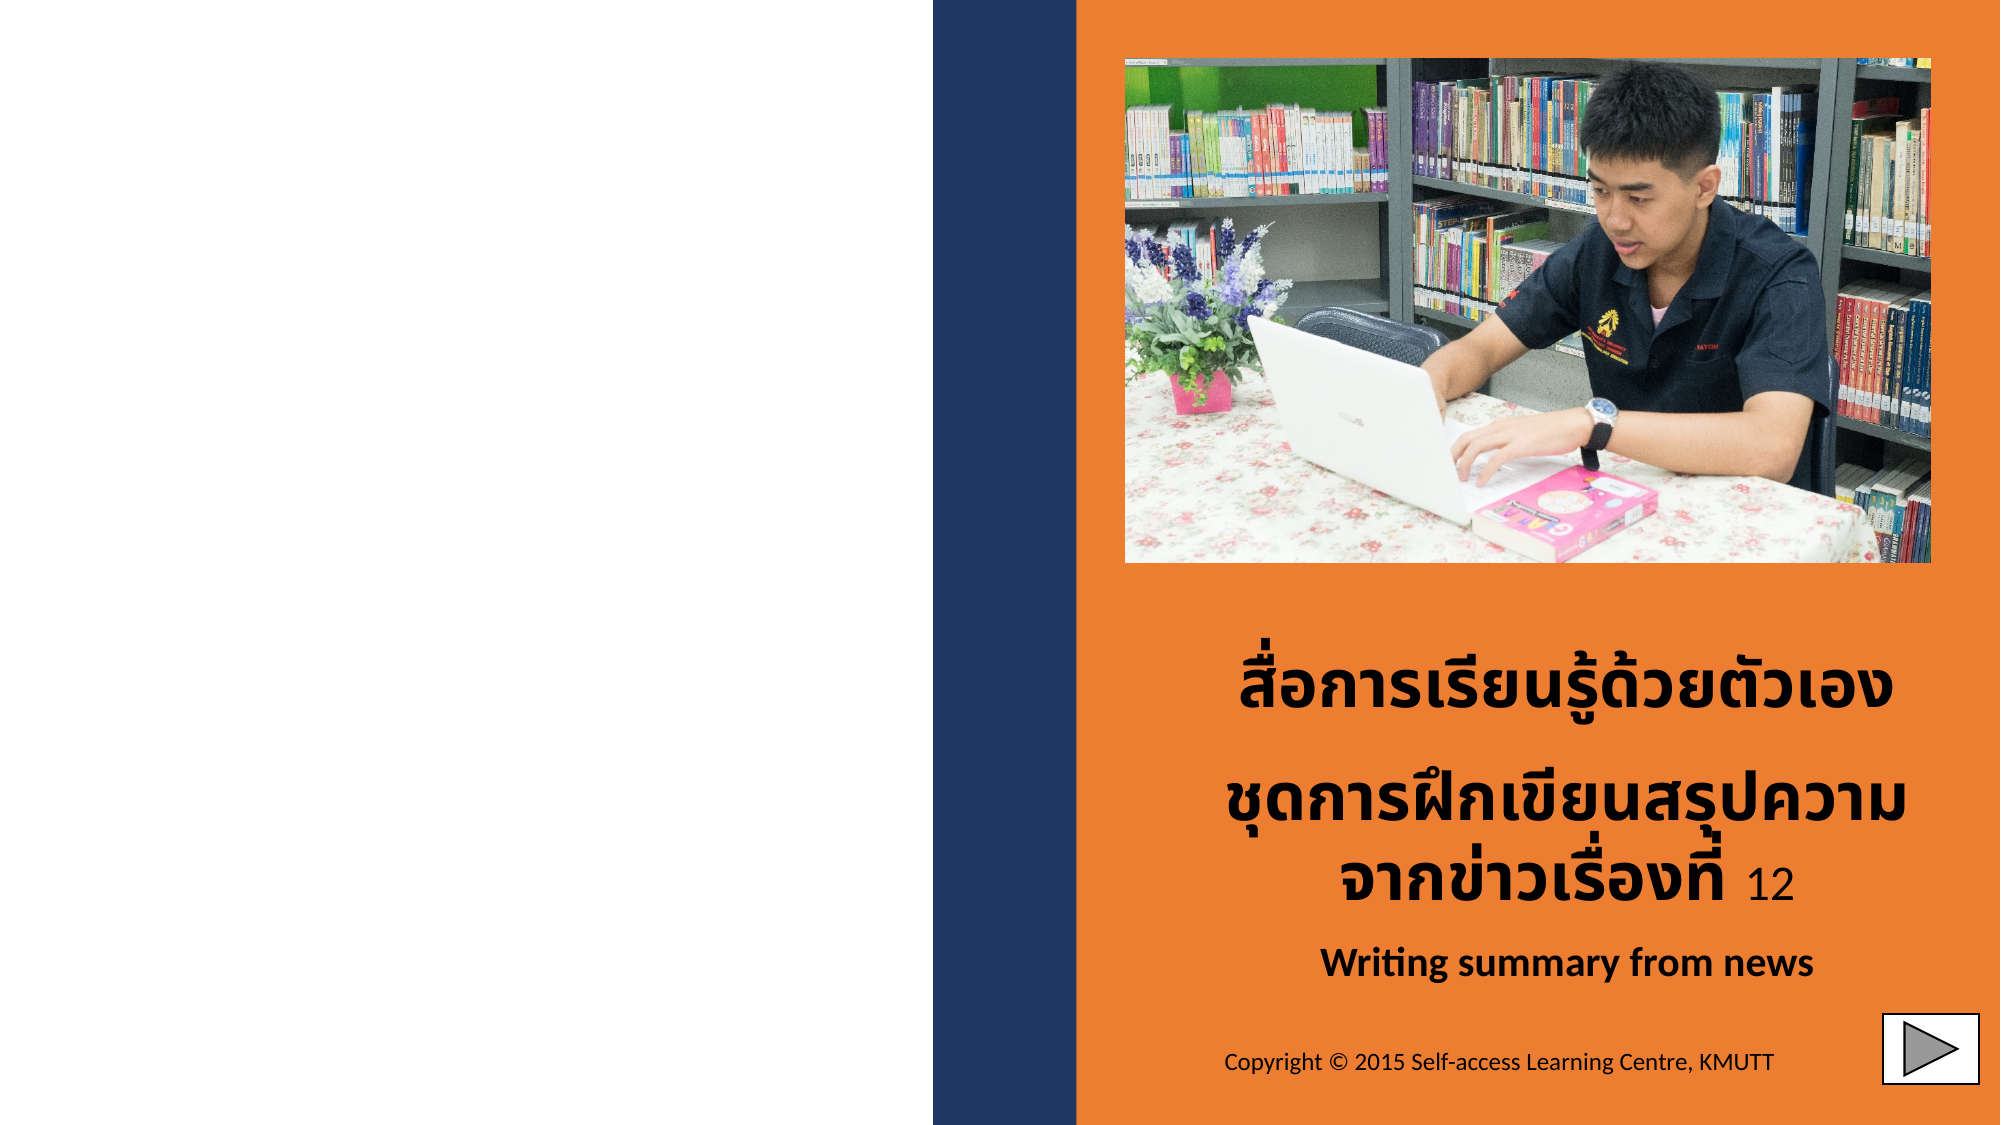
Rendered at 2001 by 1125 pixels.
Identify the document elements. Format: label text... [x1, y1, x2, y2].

text_box สื่อการเรียนรู้ด้วยตัวเอง ชุดการฝึกเขียนสรุปความจากข่าวเรื่องที่ 12 Writing summary from news [1203, 632, 1931, 994]
text_box [1882, 1013, 1980, 1085]
text_box [932, 0, 1077, 1125]
text_box Copyright © 2015 Self-access Learning Centre, KMUTT [1207, 1036, 1849, 1084]
text_box [1077, 0, 2000, 1125]
picture [1125, 58, 1931, 563]
